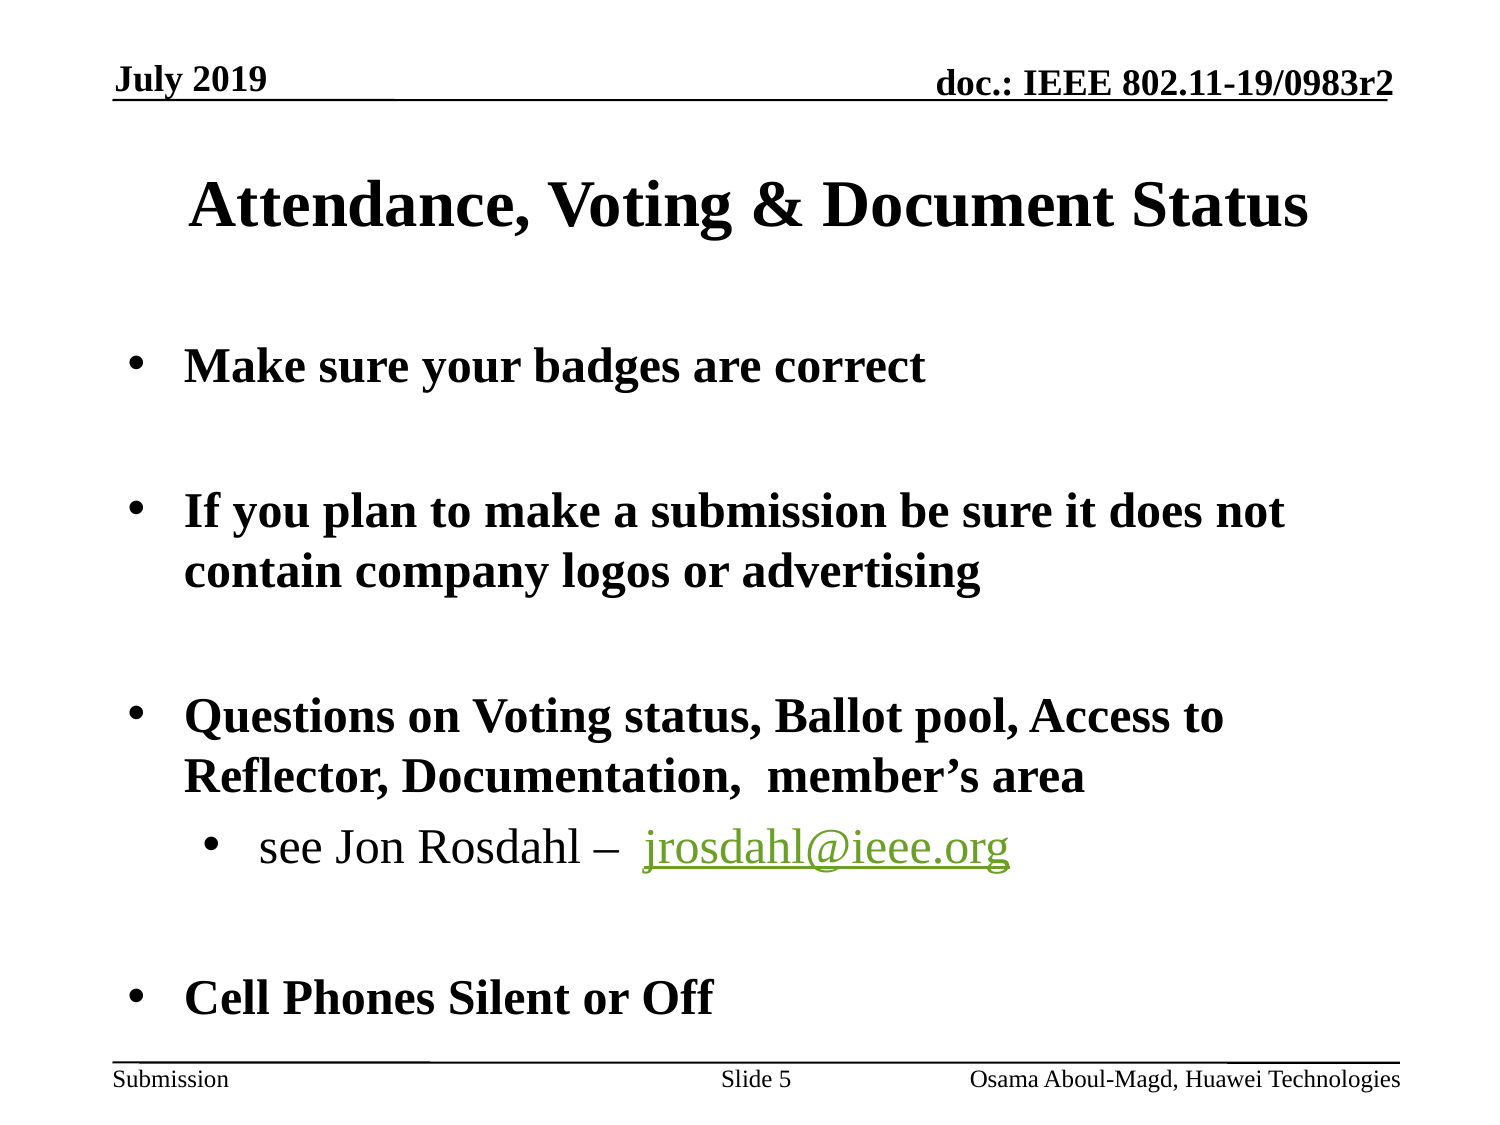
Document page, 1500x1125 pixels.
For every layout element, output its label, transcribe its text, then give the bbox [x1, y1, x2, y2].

footer Osama Aboul-Magd, Huawei Technologies [878, 1061, 1402, 1093]
slide_number Slide 5 [712, 1061, 800, 1123]
title Attendance, Voting & Document Status [112, 112, 1388, 288]
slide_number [114, 54, 423, 100]
list Make sure your badges are correct If you plan to make a submission be sure it does not contain company logos or advertising Questions on Voting status, Ballot pool, Access to Reflector, Documentation, member’s area see Jon Rosdahl – jrosdahl@ieee.org Cell Phones Silent or Off [112, 324, 1388, 1000]
